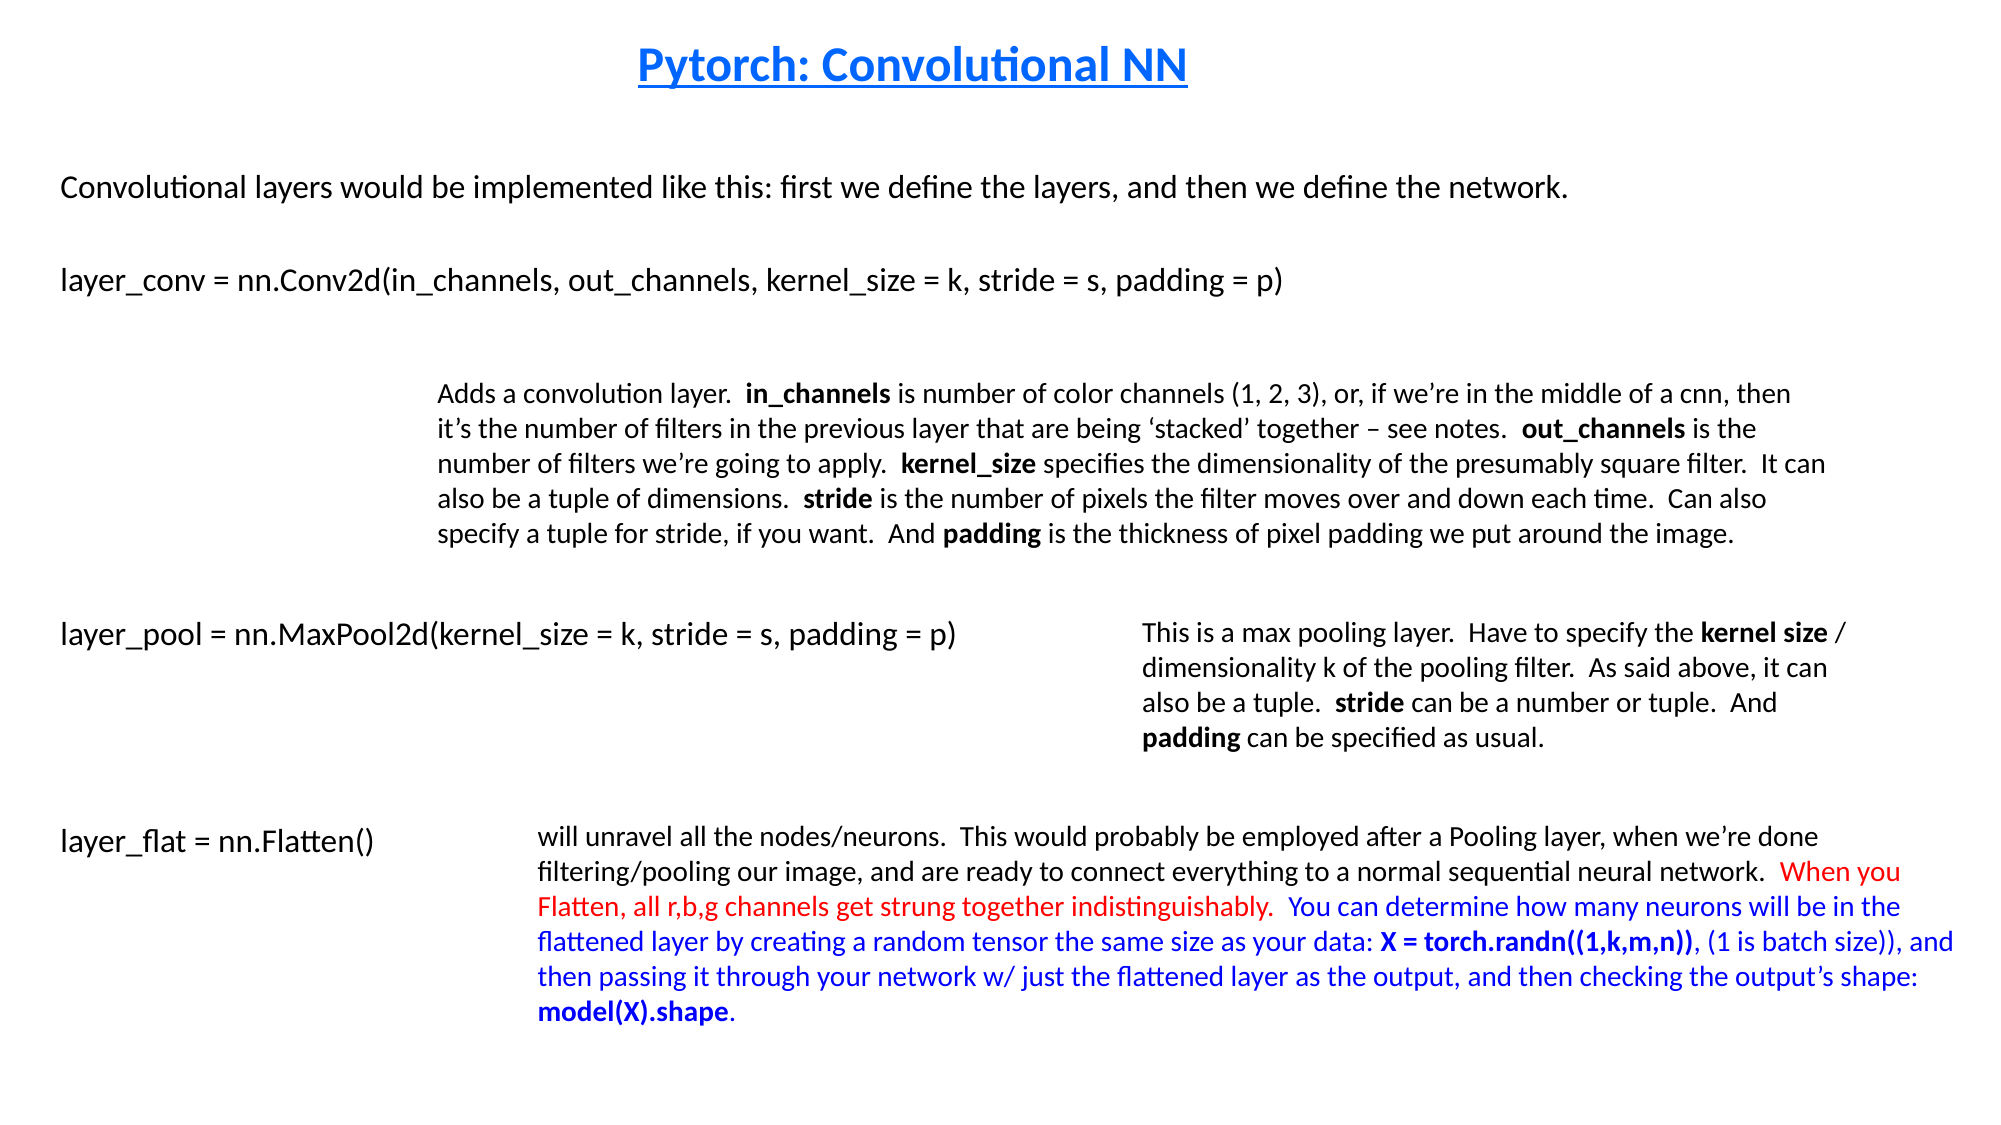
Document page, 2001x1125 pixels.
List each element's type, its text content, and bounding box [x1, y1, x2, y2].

text_box will unravel all the nodes/neurons. This would probably be employed after a Pooling layer, when we’re done filtering/pooling our image, and are ready to connect everything to a normal sequential neural network. When you Flatten, all r,b,g channels get strung together indistinguishably. You can determine how many neurons will be in the flattened layer by creating a random tensor the same size as your data: X = torch.randn((1,k,m,n)), (1 is batch size)), and then passing it through your network w/ just the flattened layer as the output, and then checking the output’s shape: model(X).shape. [522, 809, 1972, 1035]
text_box Pytorch: Convolutional NN [622, 24, 1204, 100]
text_box layer_conv = nn.Conv2d(in_channels, out_channels, kernel_size = k, stride = s, padding = p) [45, 250, 1334, 305]
text_box layer_flat = nn.Flatten() [45, 811, 423, 867]
text_box layer_pool = nn.MaxPool2d(kernel_size = k, stride = s, padding = p) [45, 604, 1000, 660]
text_box This is a max pooling layer. Have to specify the kernel size / dimensionality k of the pooling filter. As said above, it can also be a tuple. stride can be a number or tuple. And padding can be specified as usual. [1127, 606, 1894, 761]
text_box Convolutional layers would be implemented like this: first we define the layers, and then we define the network. [45, 158, 1668, 213]
text_box Adds a convolution layer. in_channels is number of color channels (1, 2, 3), or, if we’re in the middle of a cnn, then it’s the number of filters in the previous layer that are being ‘stacked’ together – see notes. out_channels is the number of filters we’re going to apply. kernel_size specifies the dimensionality of the presumably square filter. It can also be a tuple of dimensions. stride is the number of pixels the filter moves over and down each time. Can also specify a tuple for stride, if you want. And padding is the thickness of pixel padding we put around the image. [422, 367, 1847, 557]
